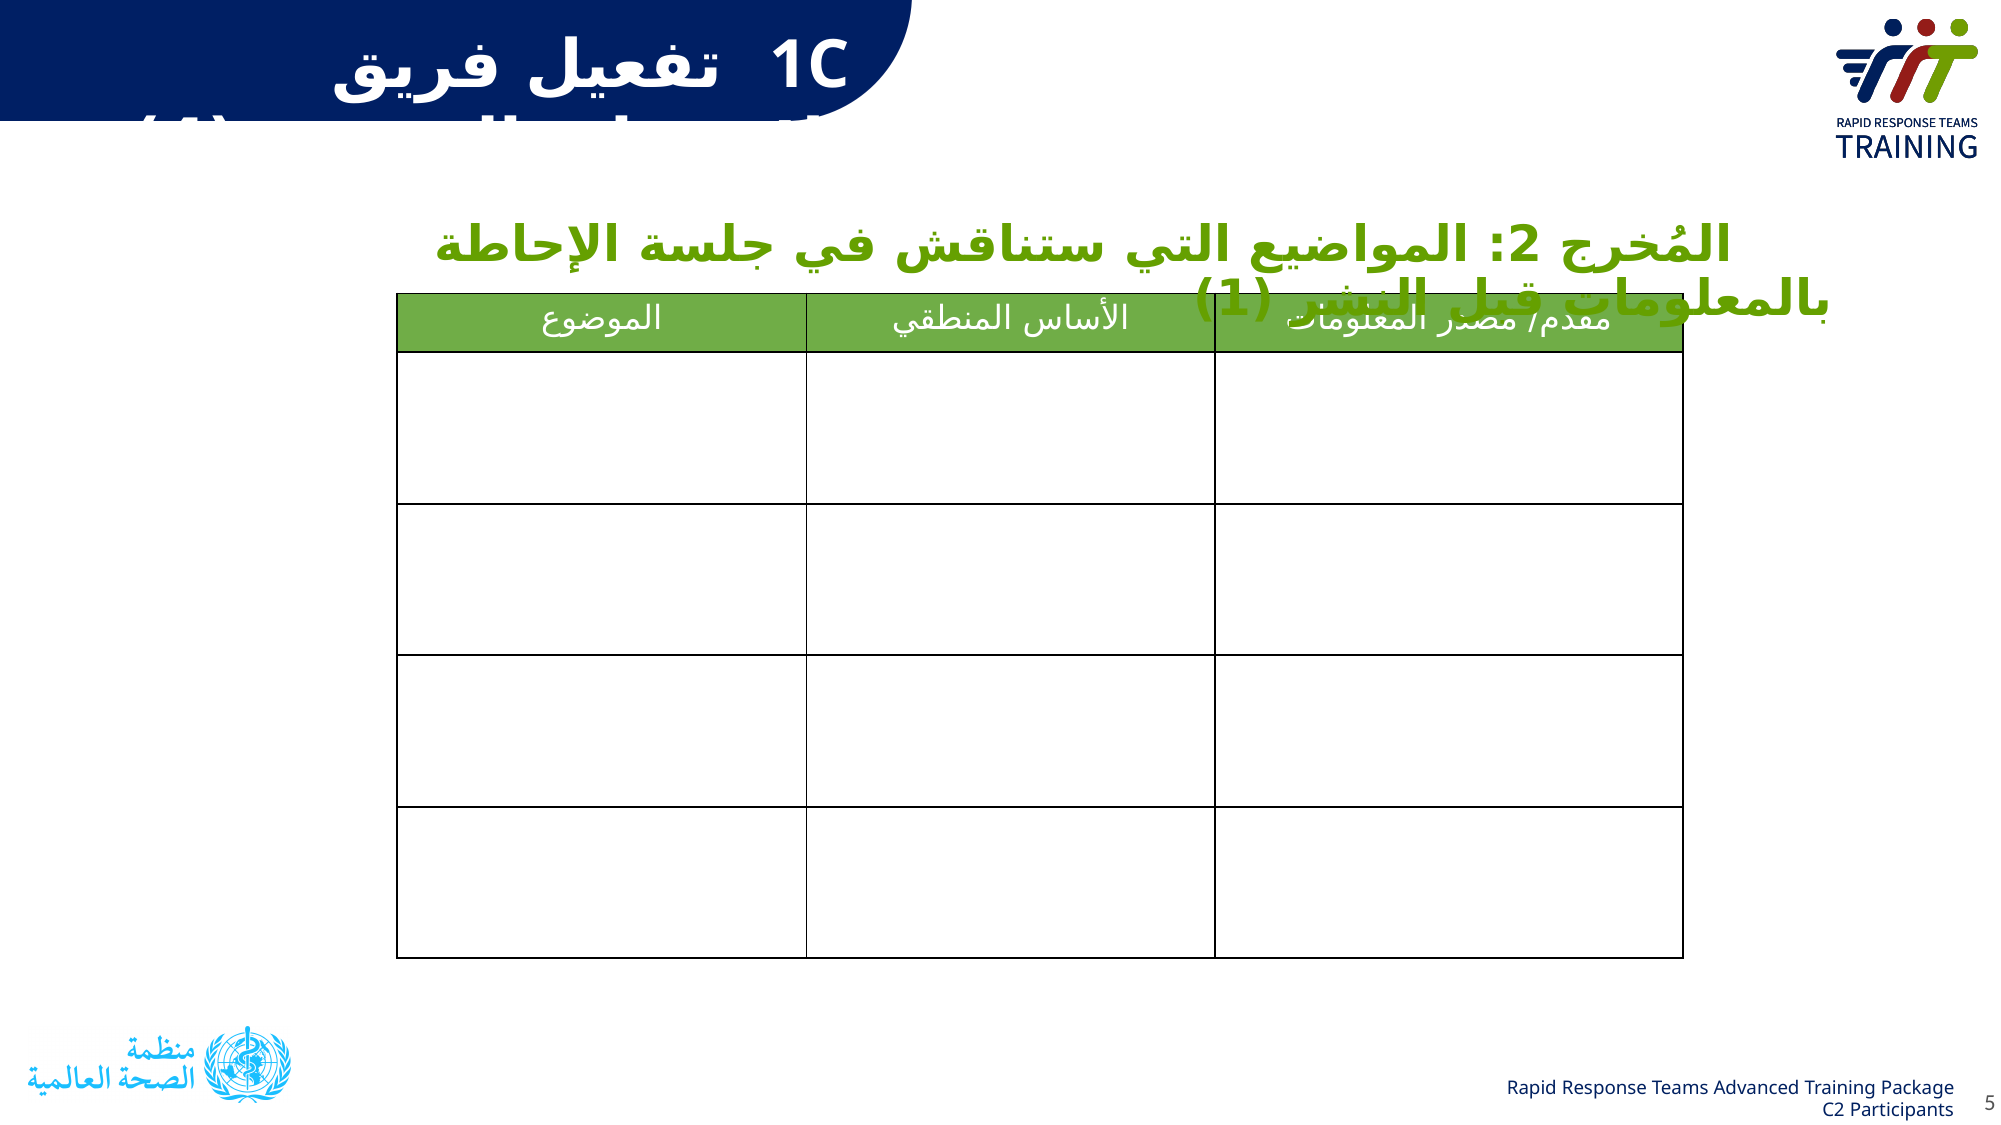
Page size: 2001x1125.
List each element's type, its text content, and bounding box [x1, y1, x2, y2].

picture [28, 1026, 291, 1103]
list المُخرج 2: المواضيع التي ستناقش في جلسة الإحاطة بالمعلومات قبل النشر (1) [204, 210, 1841, 975]
text_box 1C تفعيل فريق الاستجابة السريعة (4) [39, 12, 858, 188]
picture [0, 0, 912, 121]
picture [1835, 19, 1978, 167]
